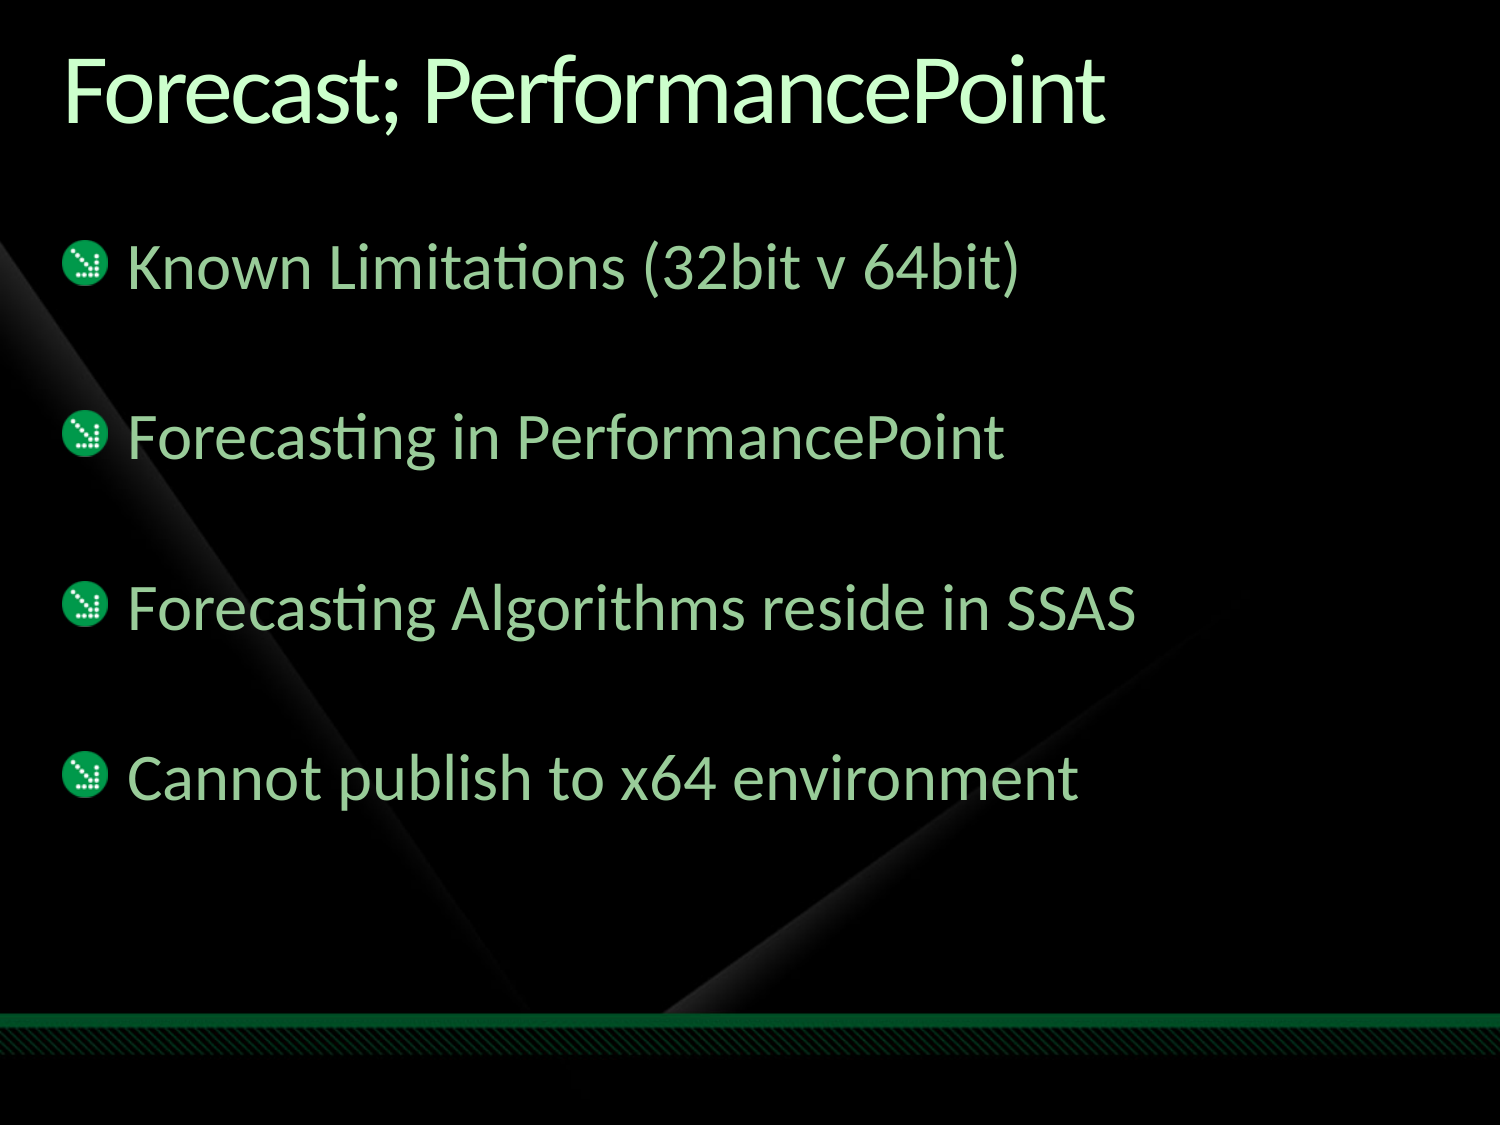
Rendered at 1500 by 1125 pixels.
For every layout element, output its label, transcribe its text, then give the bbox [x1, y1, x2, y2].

title Forecast; PerformancePoint [62, 37, 1438, 147]
list Known Limitations (32bit v 64bit) Forecasting in PerformancePoint Forecasting Algorithms reside in SSAS Cannot publish to x64 environment [62, 231, 1438, 595]
picture [0, 0, 1500, 1125]
